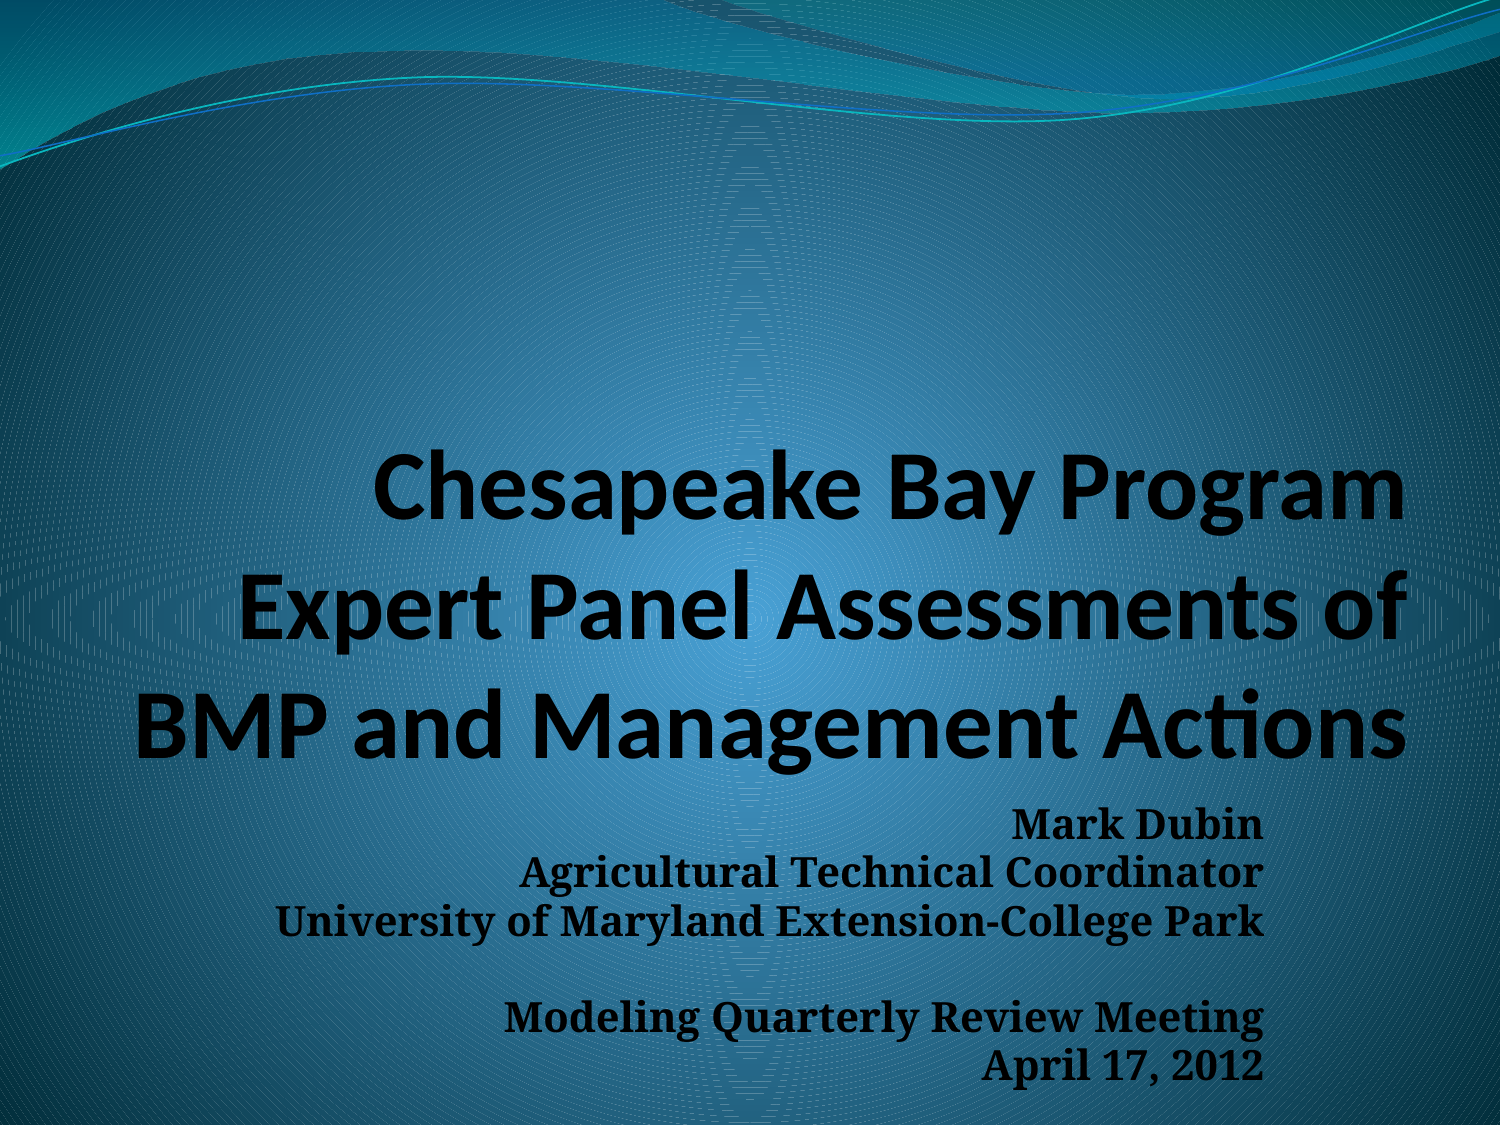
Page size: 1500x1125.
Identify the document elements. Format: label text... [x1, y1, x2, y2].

title Chesapeake Bay Program Expert Panel Assessments of BMP and Management Actions [112, 399, 1413, 779]
subtitle Mark Dubin Agricultural Technical Coordinator University of Maryland Extension-College Park Modeling Quarterly Review Meeting April 17, 2012 [225, 800, 1275, 1125]
